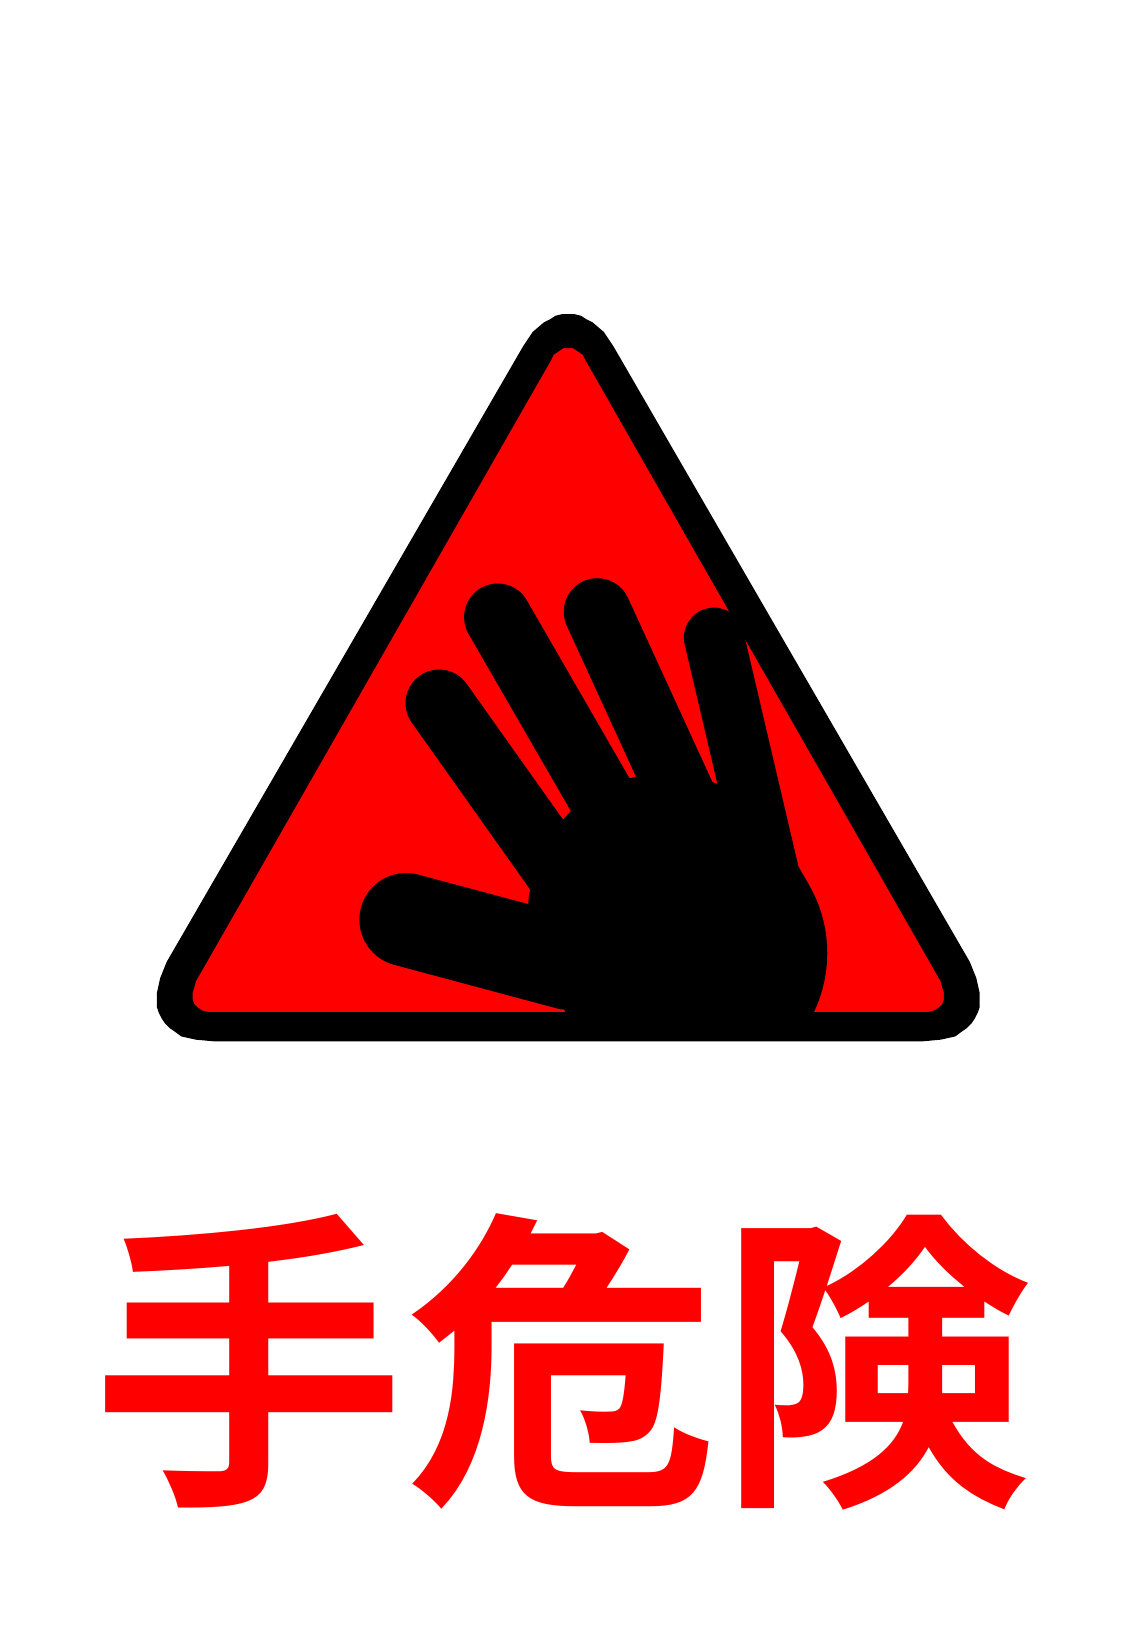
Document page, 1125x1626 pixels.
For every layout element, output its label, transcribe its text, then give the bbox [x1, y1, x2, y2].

text_box 手危険 [0, 1160, 1125, 1551]
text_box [156, 313, 980, 1042]
